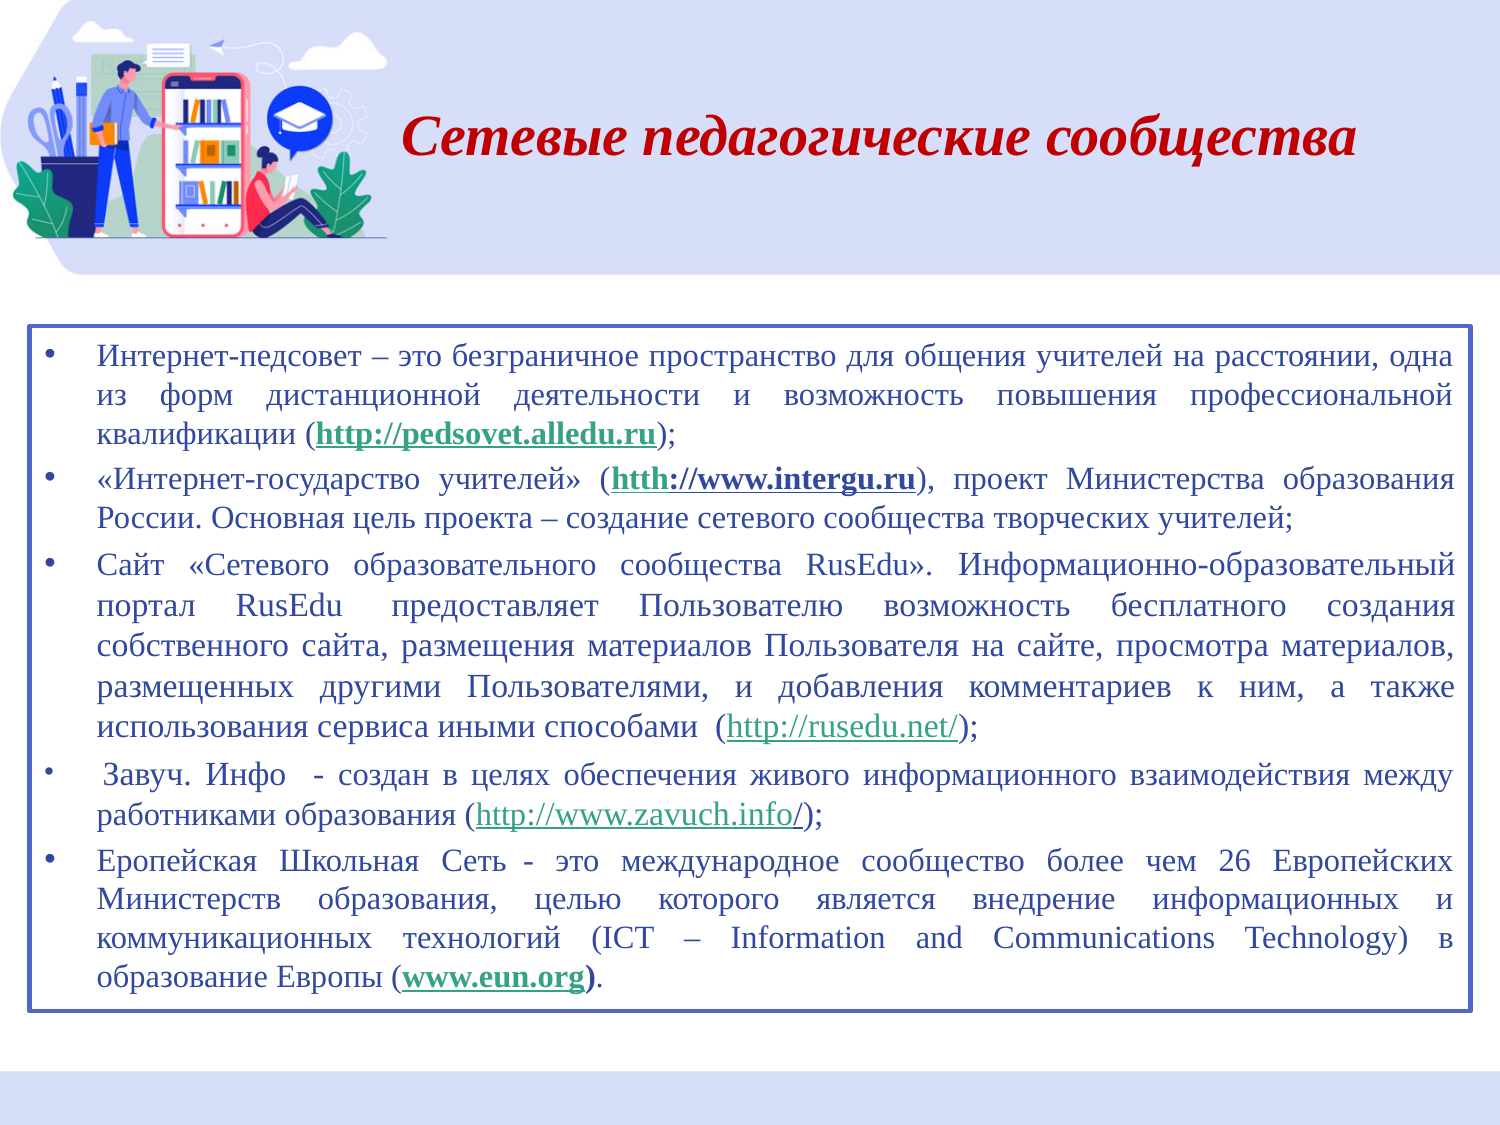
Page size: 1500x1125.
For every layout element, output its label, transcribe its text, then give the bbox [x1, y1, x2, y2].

list Интернет-педсовет – это безграничное пространство для общения учителей на расстоянии, одна из форм дистанционной деятельности и возможность повышения профессиональной квалификации (http://pedsovet.alledu.ru); «Интернет-государство учителей» (htth://www.intergu.ru), проект Министерства образования России. Основная цель проекта – создание сетевого сообщества творческих учителей; Сайт «Сетевого образовательного сообщества RusEdu». Информационно-образовательный портал RusEdu предоставляет Пользователю возможность бесплатного создания собственного сайта, размещения материалов Пользователя на сайте, просмотра материалов, размещенных другими Пользователями, и добавления комментариев к ним, а также использования сервиса иными способами (http://rusedu.net/); Завуч. Инфо - создан в целях обеспечения живого информационного взаимодействия между работниками образования (http://www.zavuch.info/); Еропейская Школьная Сеть - это международное сообщество более чем 26 Европейских Министерств образования, целью которого является внедрение информационных и коммуникационных технологий (ICT – Information and Communications Technology) в образование Европы (www.eun.org). [27, 324, 1473, 1013]
picture [0, 0, 1500, 1125]
title Сетевые педагогические сообщества [277, 37, 1483, 227]
